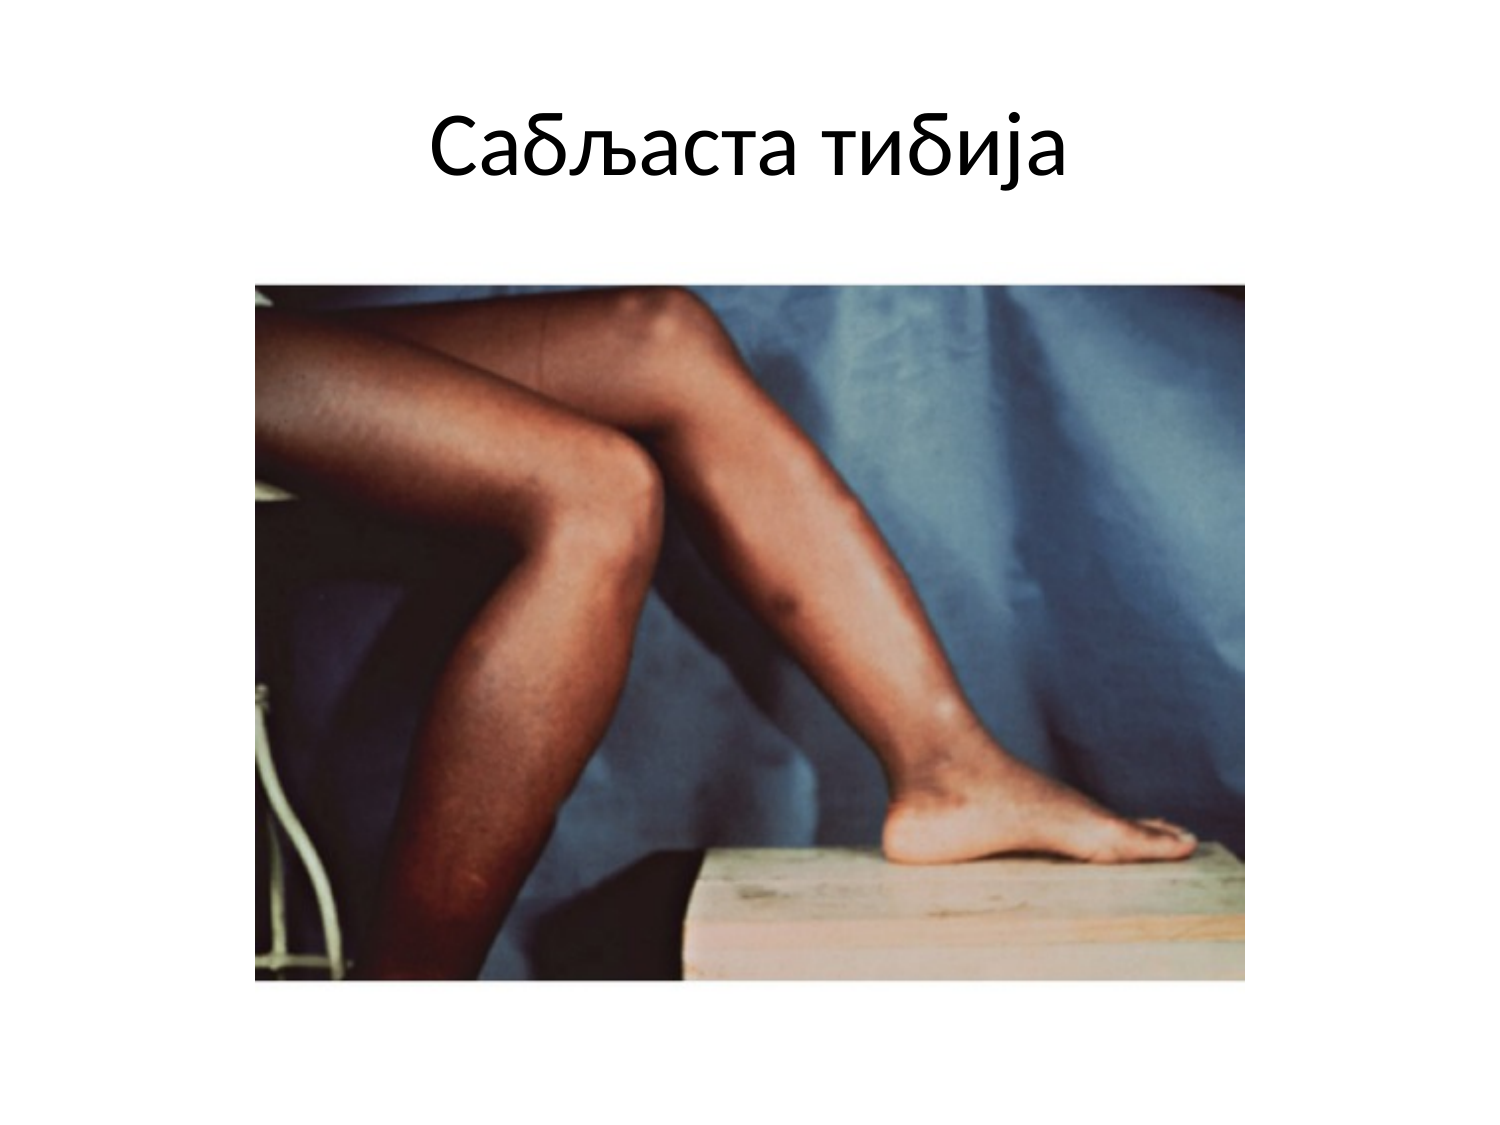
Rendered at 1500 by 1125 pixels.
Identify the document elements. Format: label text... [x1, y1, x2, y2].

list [254, 262, 1246, 1006]
title Сабљаста тибија [75, 45, 1425, 233]
